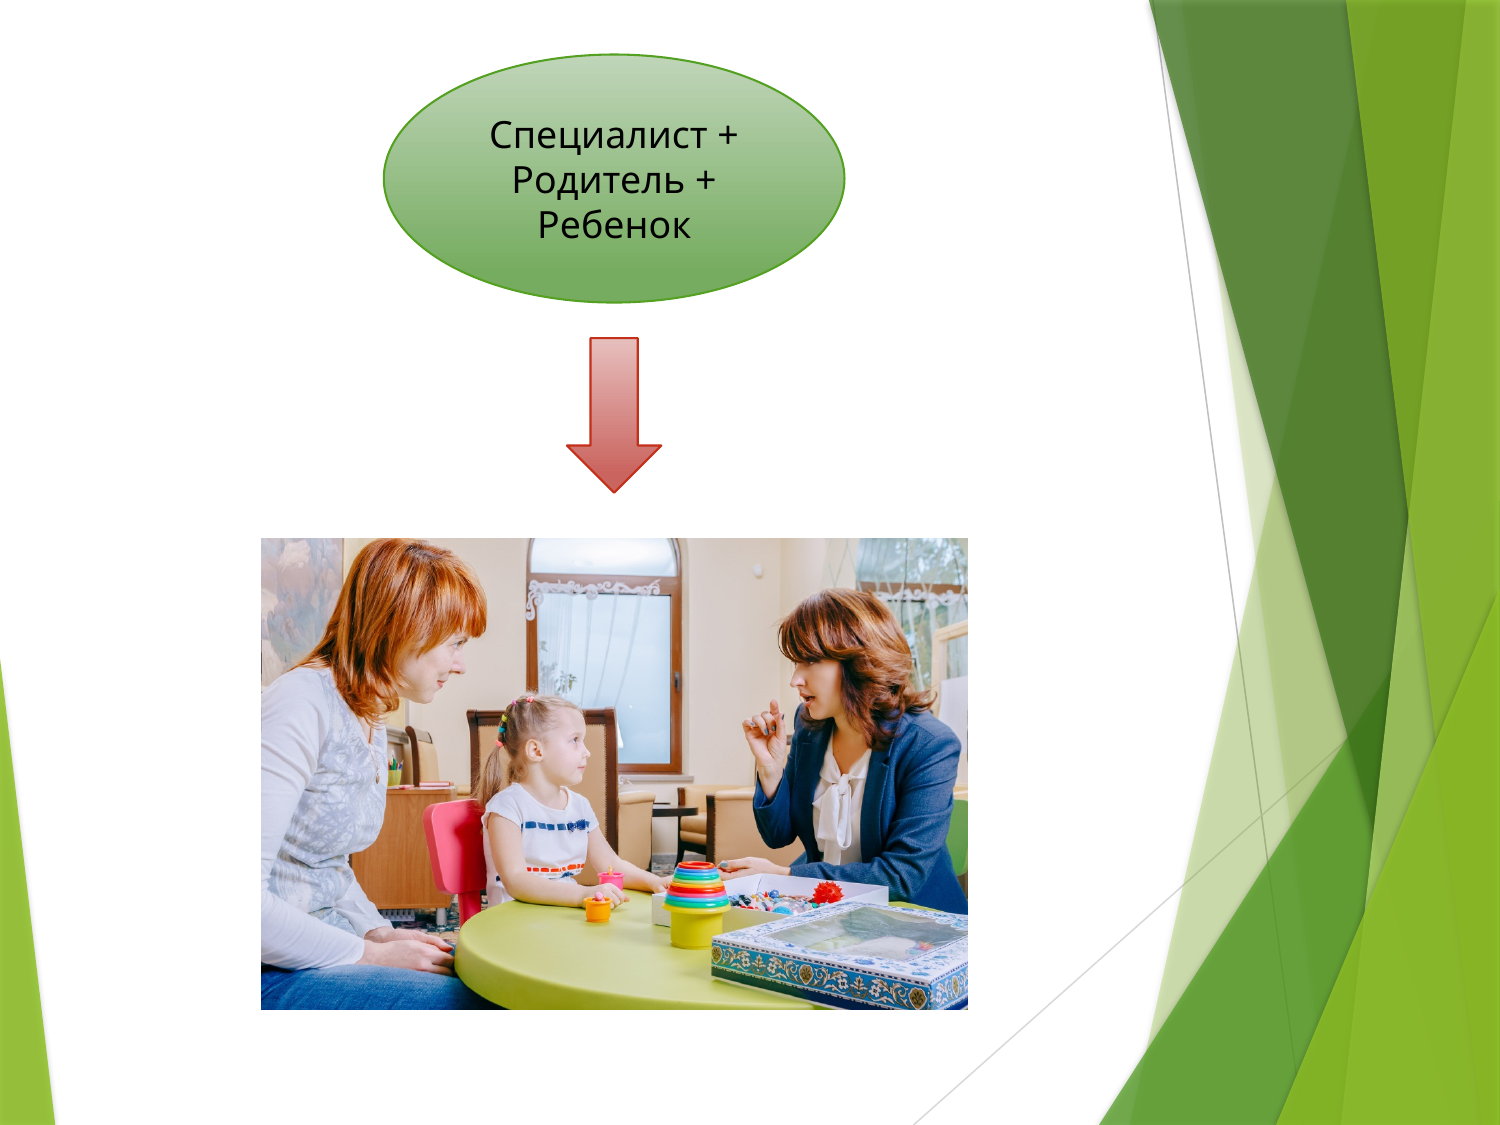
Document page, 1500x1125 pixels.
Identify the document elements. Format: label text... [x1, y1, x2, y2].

picture [260, 538, 968, 1011]
text_box Специалист + Родитель + Ребенок [382, 53, 846, 304]
text_box [565, 337, 663, 494]
